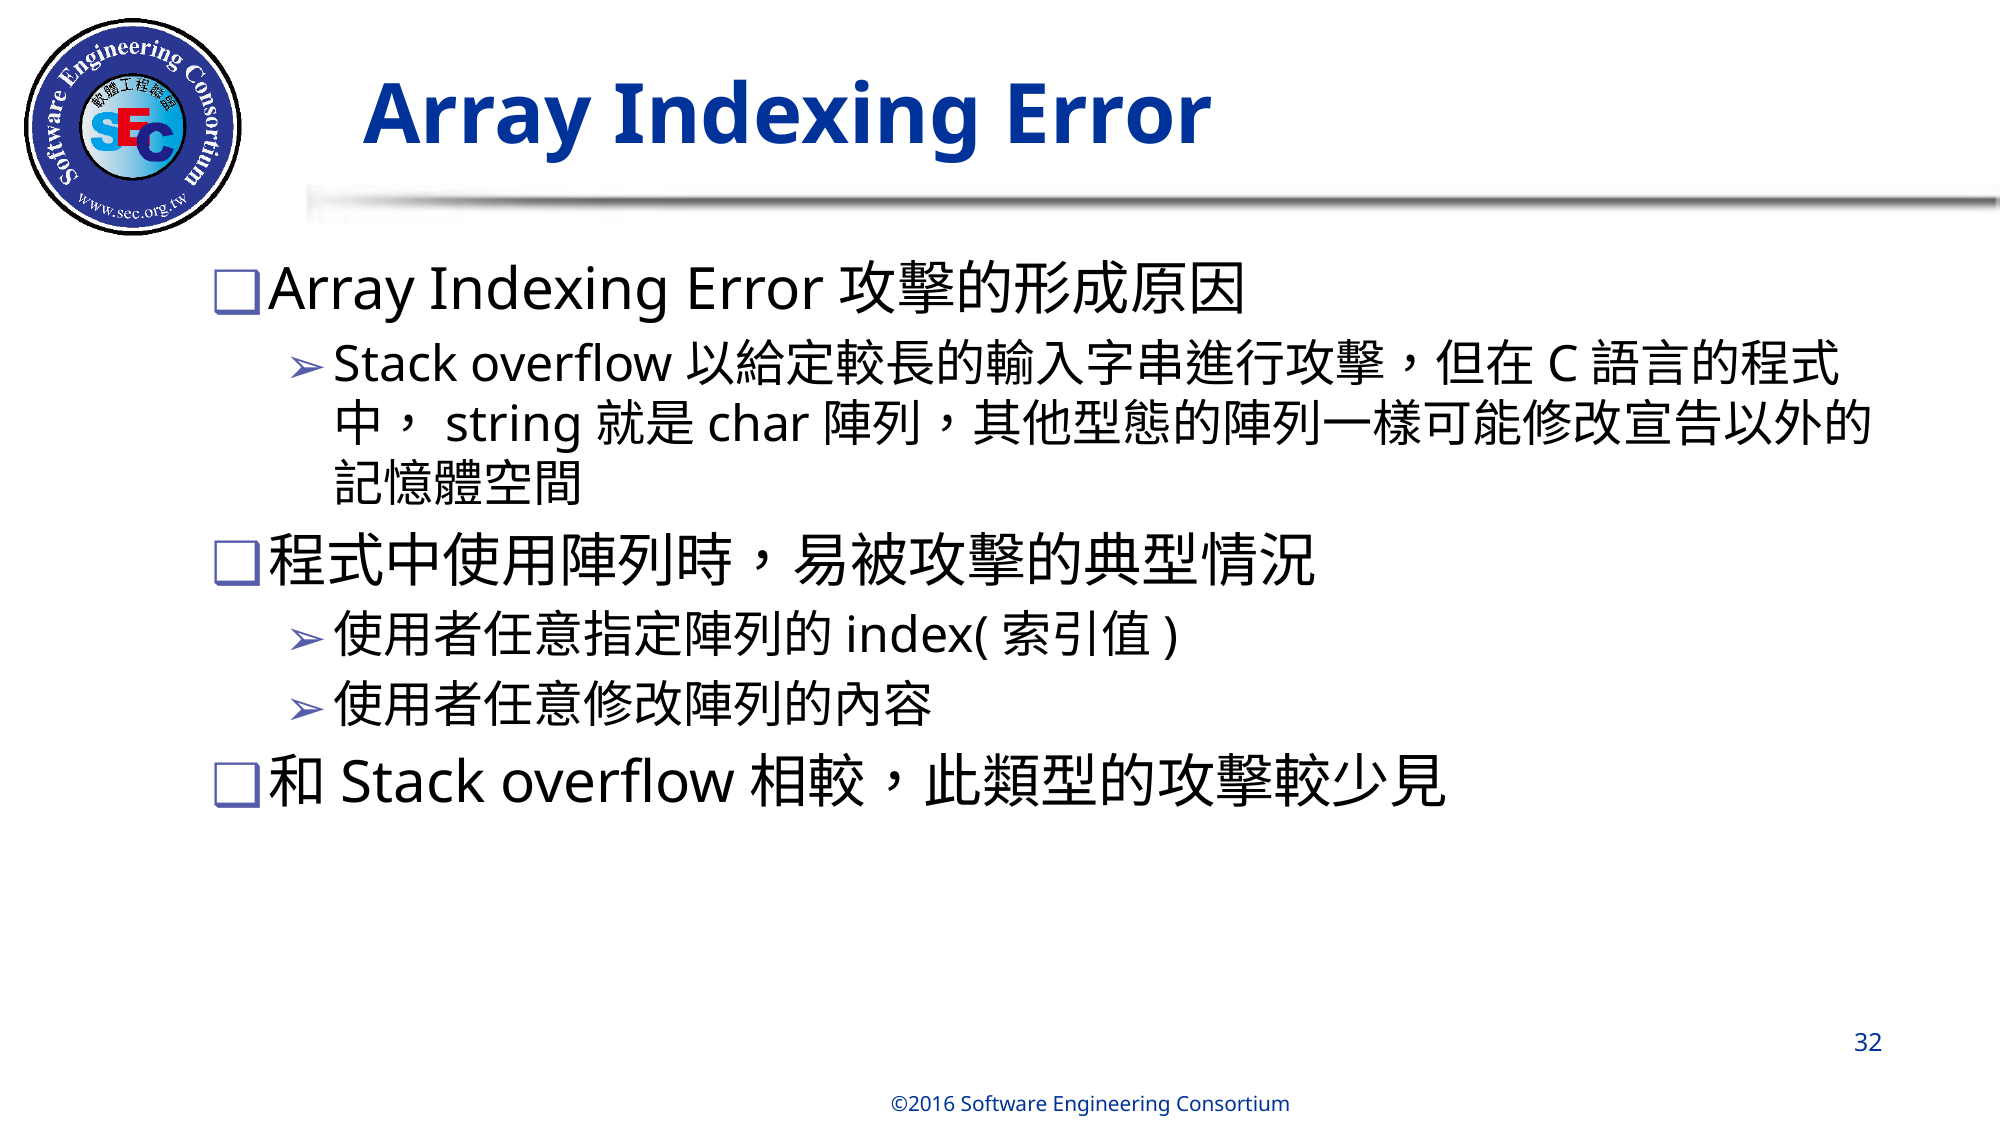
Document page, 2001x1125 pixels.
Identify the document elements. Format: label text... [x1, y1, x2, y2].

title Array Indexing Error [348, 42, 2000, 179]
picture [306, 184, 2000, 223]
slide_number ‹#› [1481, 1019, 1898, 1094]
picture [0, 0, 265, 259]
list Array Indexing Error攻擊的形成原因 Stack overflow以給定較長的輸入字串進行攻擊，但在C語言的程式中，string就是char陣列，其他型態的陣列一樣可能修改宣告以外的記憶體空間 程式中使用陣列時，易被攻擊的典型情況 使用者任意指定陣列的index(索引值) 使用者任意修改陣列的內容 和Stack overflow相較，此類型的攻擊較少見 [196, 243, 1898, 1000]
